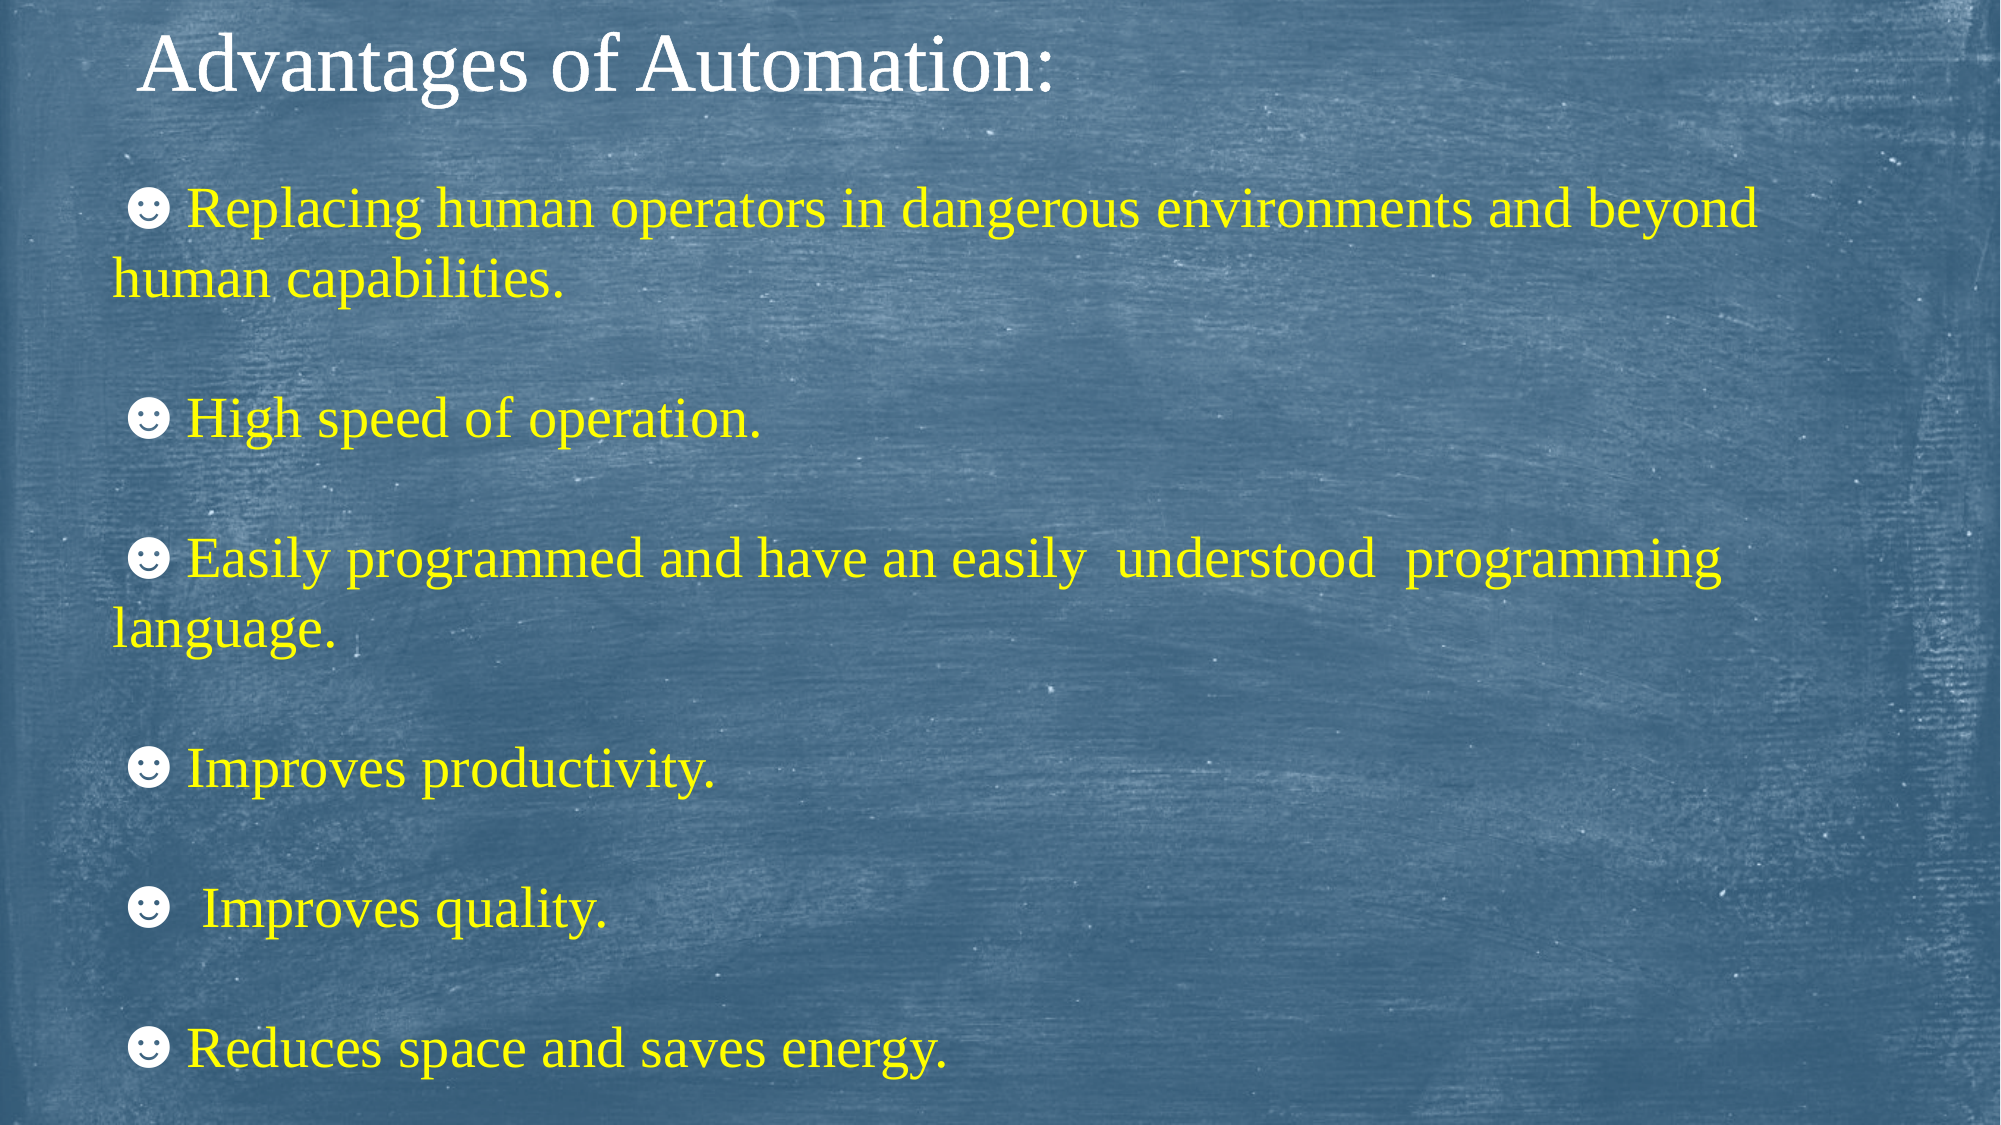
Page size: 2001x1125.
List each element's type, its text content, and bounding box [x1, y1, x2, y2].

text_box Advantages of Automation: [121, 0, 1073, 115]
text_box Replacing human operators in dangerous environments and beyond human capabilities. High speed of operation. Easily programmed and have an easily understood programming language. Improves productivity. Improves quality. Reduces space and saves energy. [97, 101, 1915, 1125]
